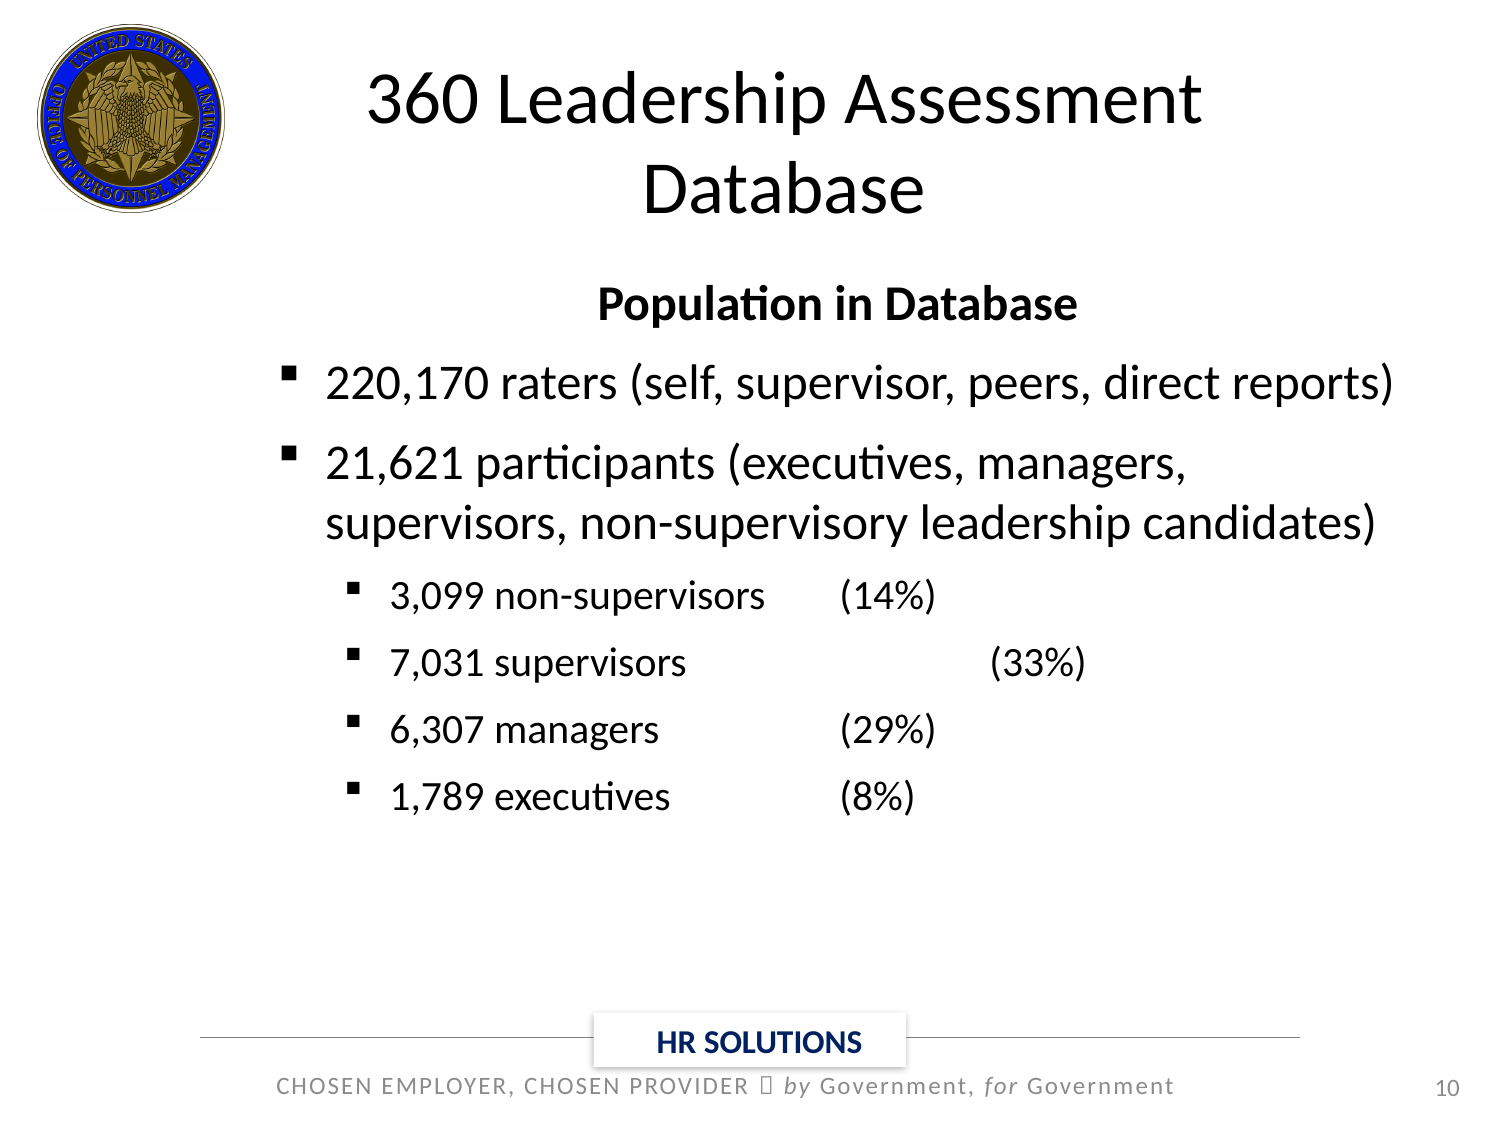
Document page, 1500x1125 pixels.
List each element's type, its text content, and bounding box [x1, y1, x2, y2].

list Population in Database 220,170 raters (self, supervisor, peers, direct reports) 21,621 participants (executives, managers, supervisors, non-supervisory leadership candidates) 3,099 non-supervisors (14%) 7,031 supervisors (33%) 6,307 managers (29%) 1,789 executives (8%) [262, 262, 1426, 1006]
slide_number 10 [1250, 1072, 1475, 1100]
picture [37, 24, 225, 213]
title 360 Leadership Assessment Database [237, 44, 1332, 233]
